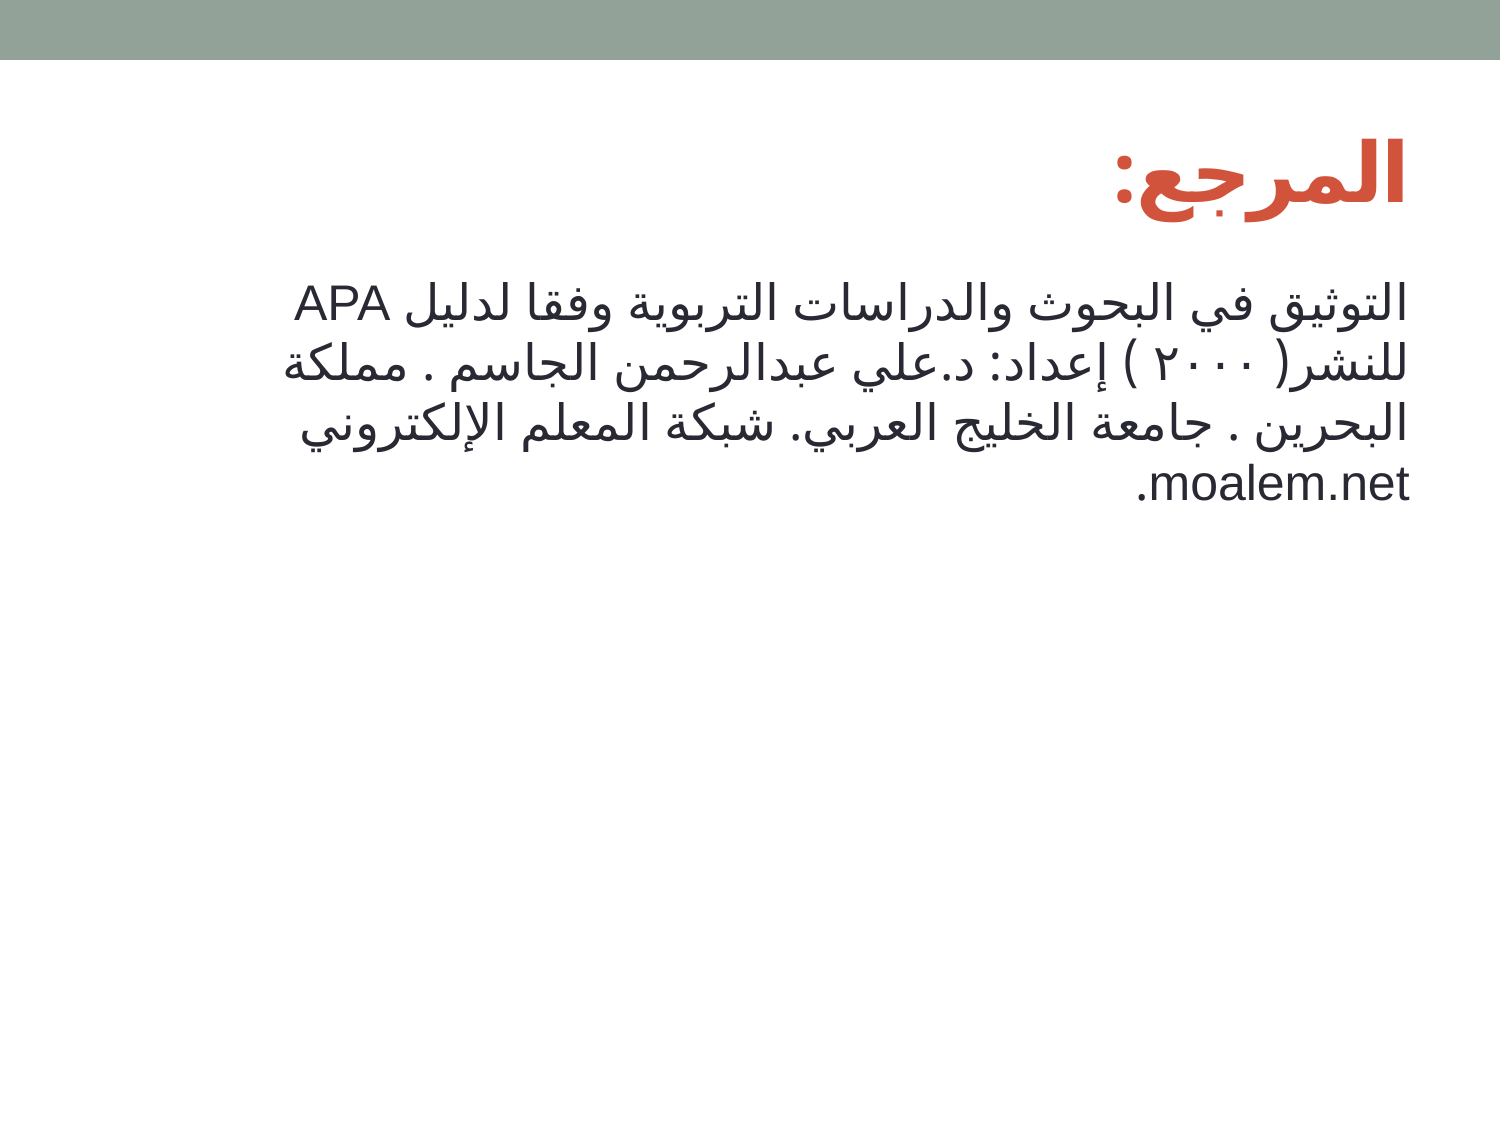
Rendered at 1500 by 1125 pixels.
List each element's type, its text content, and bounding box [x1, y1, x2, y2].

title المرجع: [75, 87, 1425, 250]
list التوثیق في البحوث والدراسات التربوية وفقا لدلیل APA للنشر( ٢٠٠٠ ) إعداد: د.علي عبدالرحمن الجاسم . مملكة البحرين . جامعة الخلیج العربي. شبكة المعلم الإلكتروني moalem.net. [75, 262, 1425, 1063]
